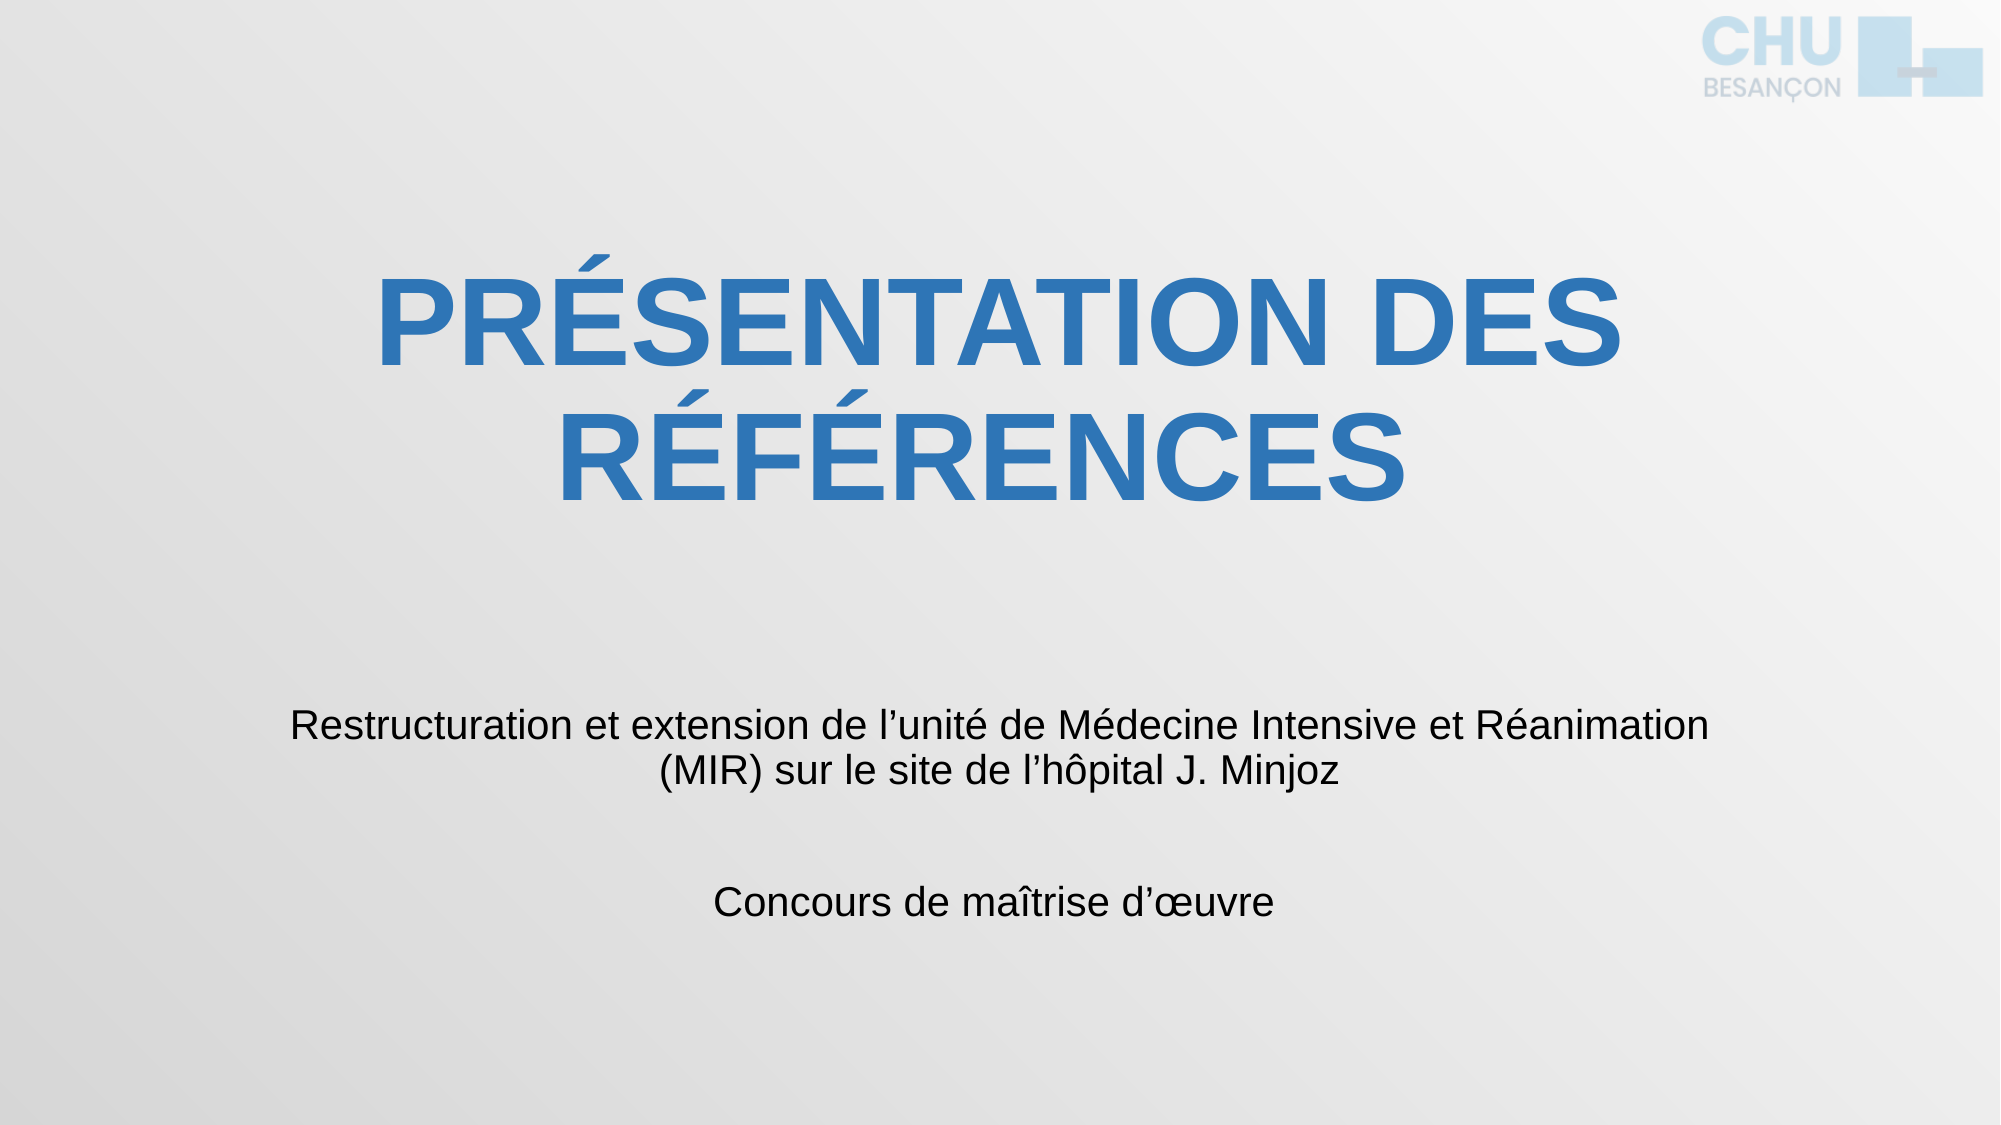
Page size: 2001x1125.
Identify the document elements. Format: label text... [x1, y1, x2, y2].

subtitle Restructuration et extension de l’unité de Médecine Intensive et Réanimation (MIR) sur le site de l’hôpital J. Minjoz Concours de maîtrise d’œuvre [249, 696, 1750, 968]
title présentation des références [249, 157, 1750, 536]
picture [1685, 0, 2000, 114]
